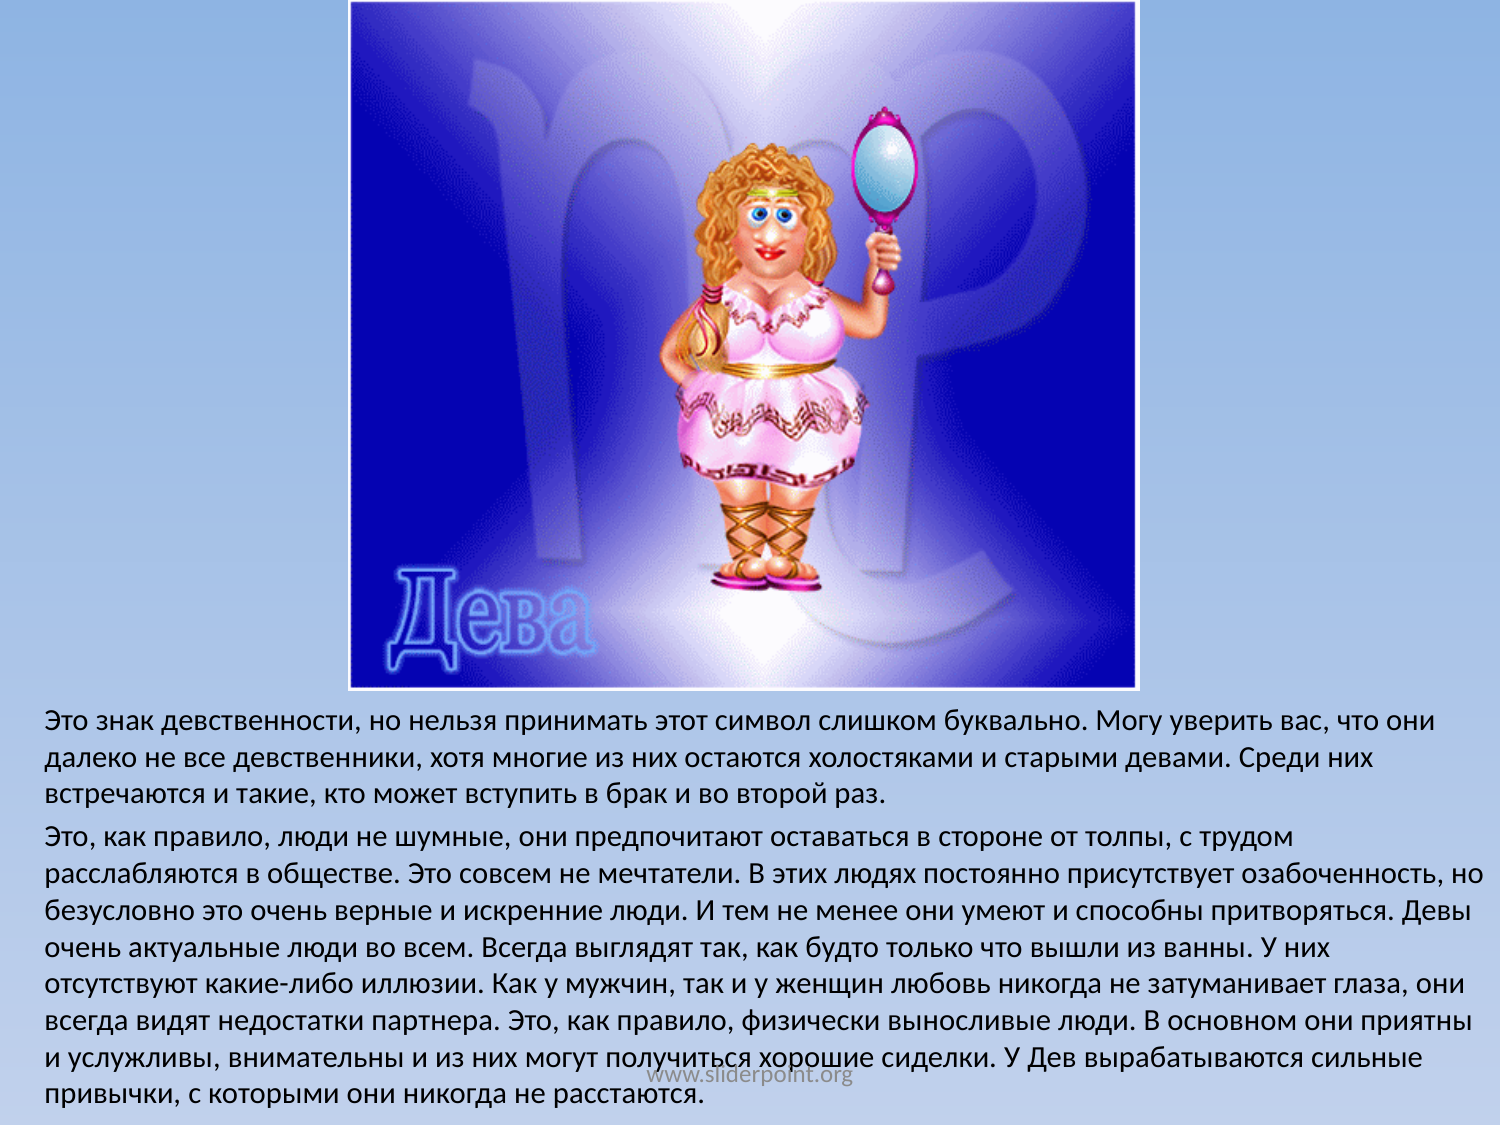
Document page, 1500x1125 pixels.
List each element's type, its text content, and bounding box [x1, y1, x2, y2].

footer www.sliderpoint.org [512, 1042, 988, 1103]
list Это знак девственности, но нельзя принимать этот символ слишком буквально. Могу уверить вас, что они далеко не все девственники, хотя многие из них остаются холостяками и старыми девами. Среди них встречаются и такие, кто может вступить в брак и во второй раз. Это, как правило, люди не шумные, они предпочитают оставаться в стороне от толпы, с трудом расслабляются в обществе. Это совсем не мечтатели. В этих людях постоянно присутствует озабоченность, но безусловно это очень верные и искренние люди. И тем не менее они умеют и способны притворяться. Девы очень актуальные люди во всем. Всегда выглядят так, как будто только что вышли из ванны. У них отсутствуют какие-либо иллюзии. Как у мужчин, так и у женщин любовь никогда не затуманивает глаза, они всегда видят недостатки партнера. Это, как правило, физически выносливые люди. В основном они приятны и услужливы, внимательны и из них могут получиться хорошие сиделки. У Дев вырабатываются сильные привычки, с которыми они никогда не расстаются. [29, 692, 1500, 1125]
picture [348, 0, 1141, 691]
